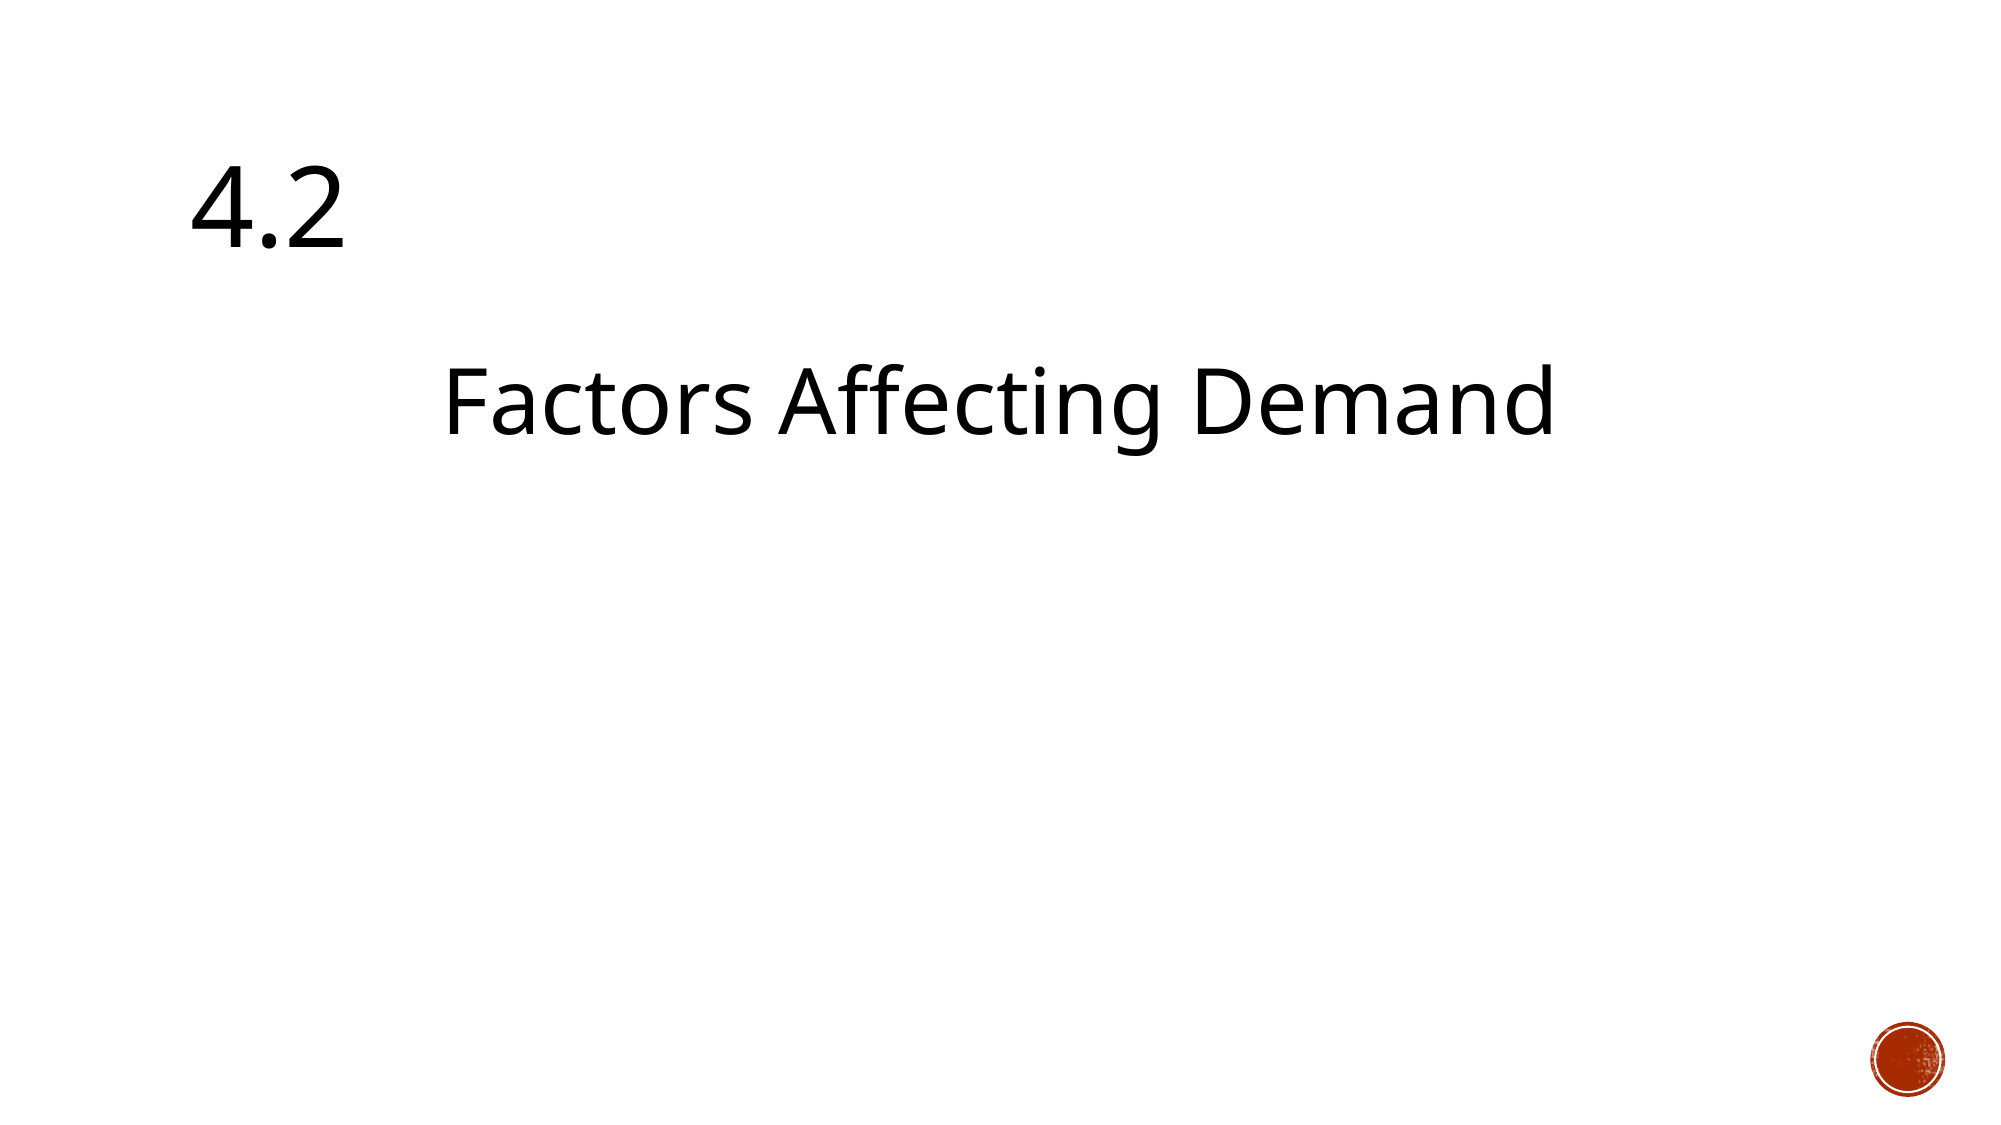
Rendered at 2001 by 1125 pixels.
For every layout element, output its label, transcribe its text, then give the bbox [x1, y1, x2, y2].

title 4.2 [175, 79, 1826, 344]
list Factors Affecting Demand [175, 348, 1826, 1013]
